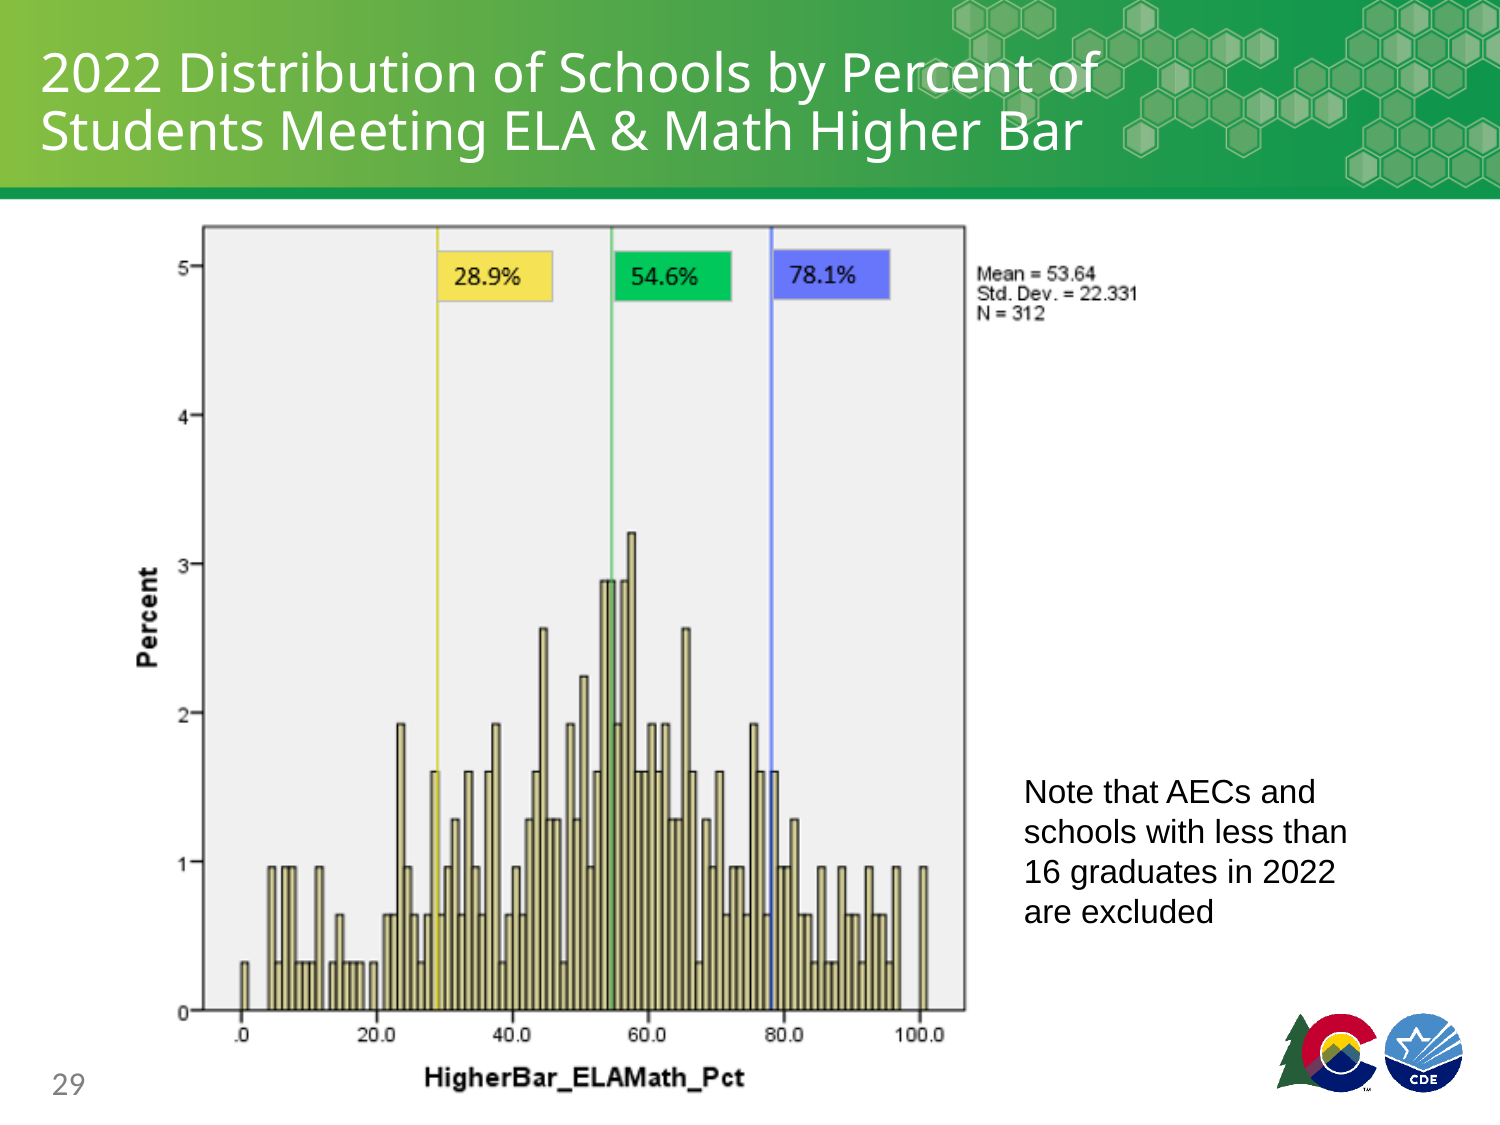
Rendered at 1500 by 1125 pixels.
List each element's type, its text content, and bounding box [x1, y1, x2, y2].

slide_number 29 [36, 1054, 108, 1115]
title 2022 Distribution of Schools by Percent of Students Meeting ELA & Math Higher Bar [40, 41, 1115, 166]
picture [110, 218, 1141, 1110]
picture [1275, 1012, 1463, 1093]
text_box Note that AECs and schools with less than 16 graduates in 2022 are excluded [1146, 762, 1380, 938]
picture [0, 0, 1500, 200]
